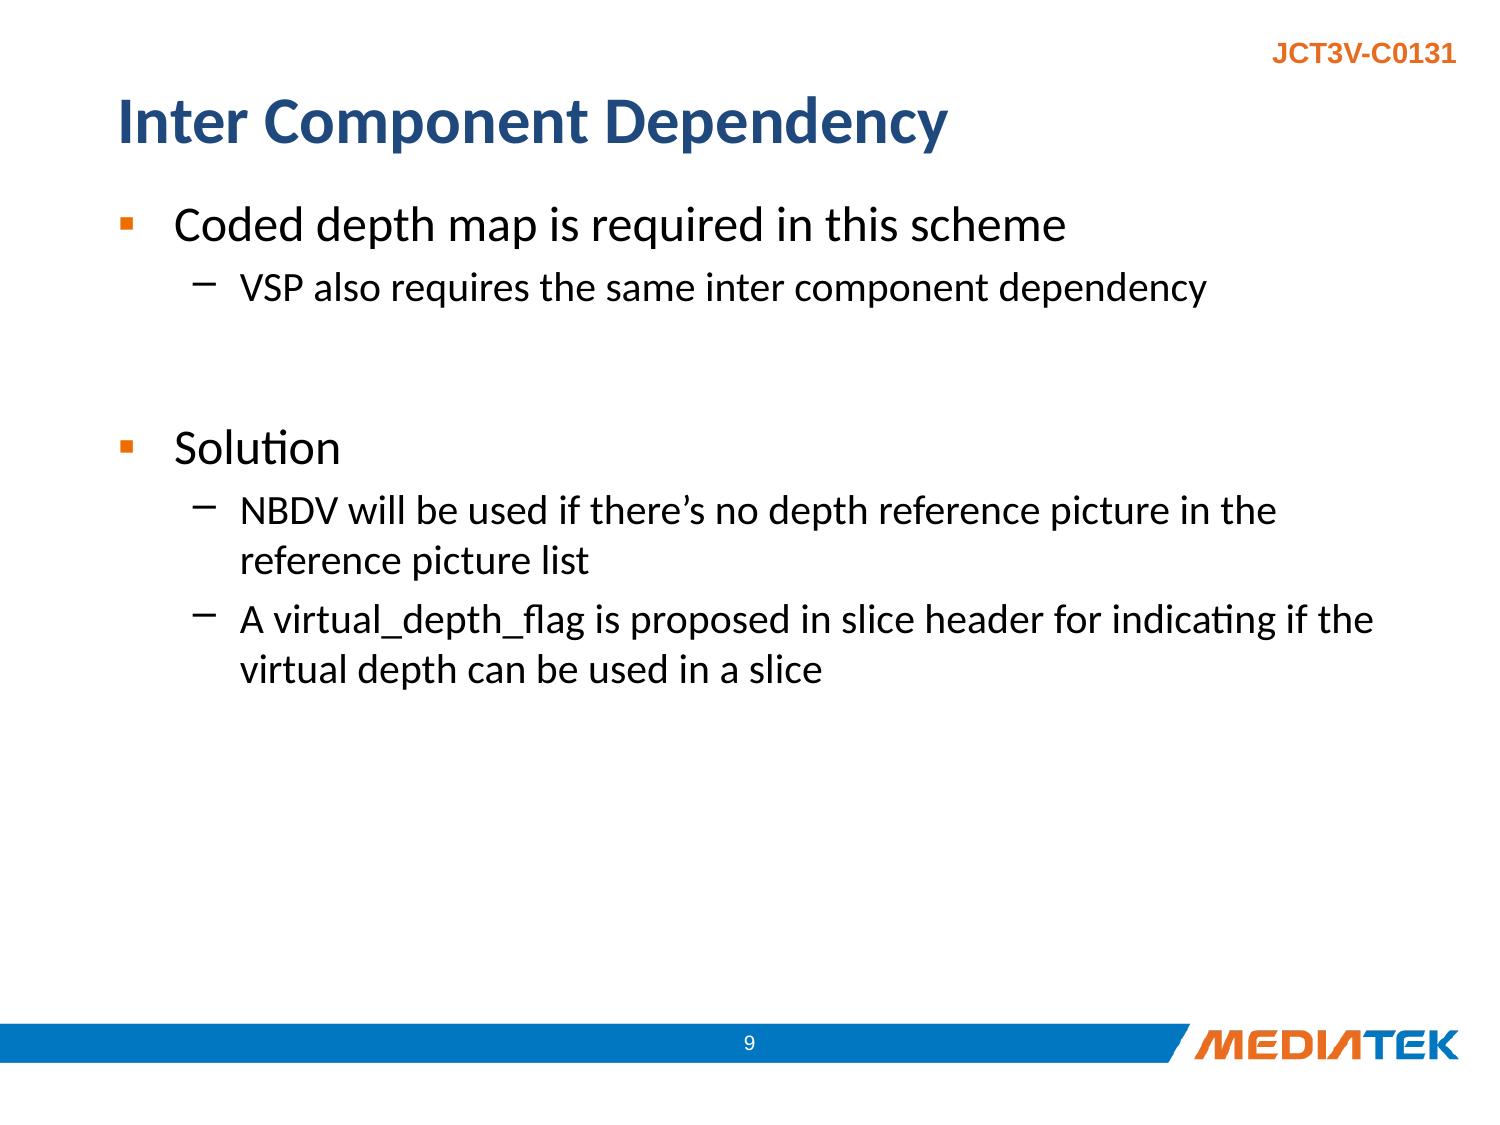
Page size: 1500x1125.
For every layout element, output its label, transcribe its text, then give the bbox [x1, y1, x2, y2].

slide_number 8 [711, 1022, 789, 1090]
picture [0, 1023, 711, 1063]
title Inter Component Dependency [101, 62, 1425, 172]
picture [789, 1023, 1459, 1063]
list Coded depth map is required in this scheme VSP also requires the same inter component dependency Solution NBDV will be used if there’s no depth reference picture in the reference picture list A virtual_depth_flag is proposed in slice header for indicating if the virtual depth can be used in a slice [102, 184, 1425, 998]
